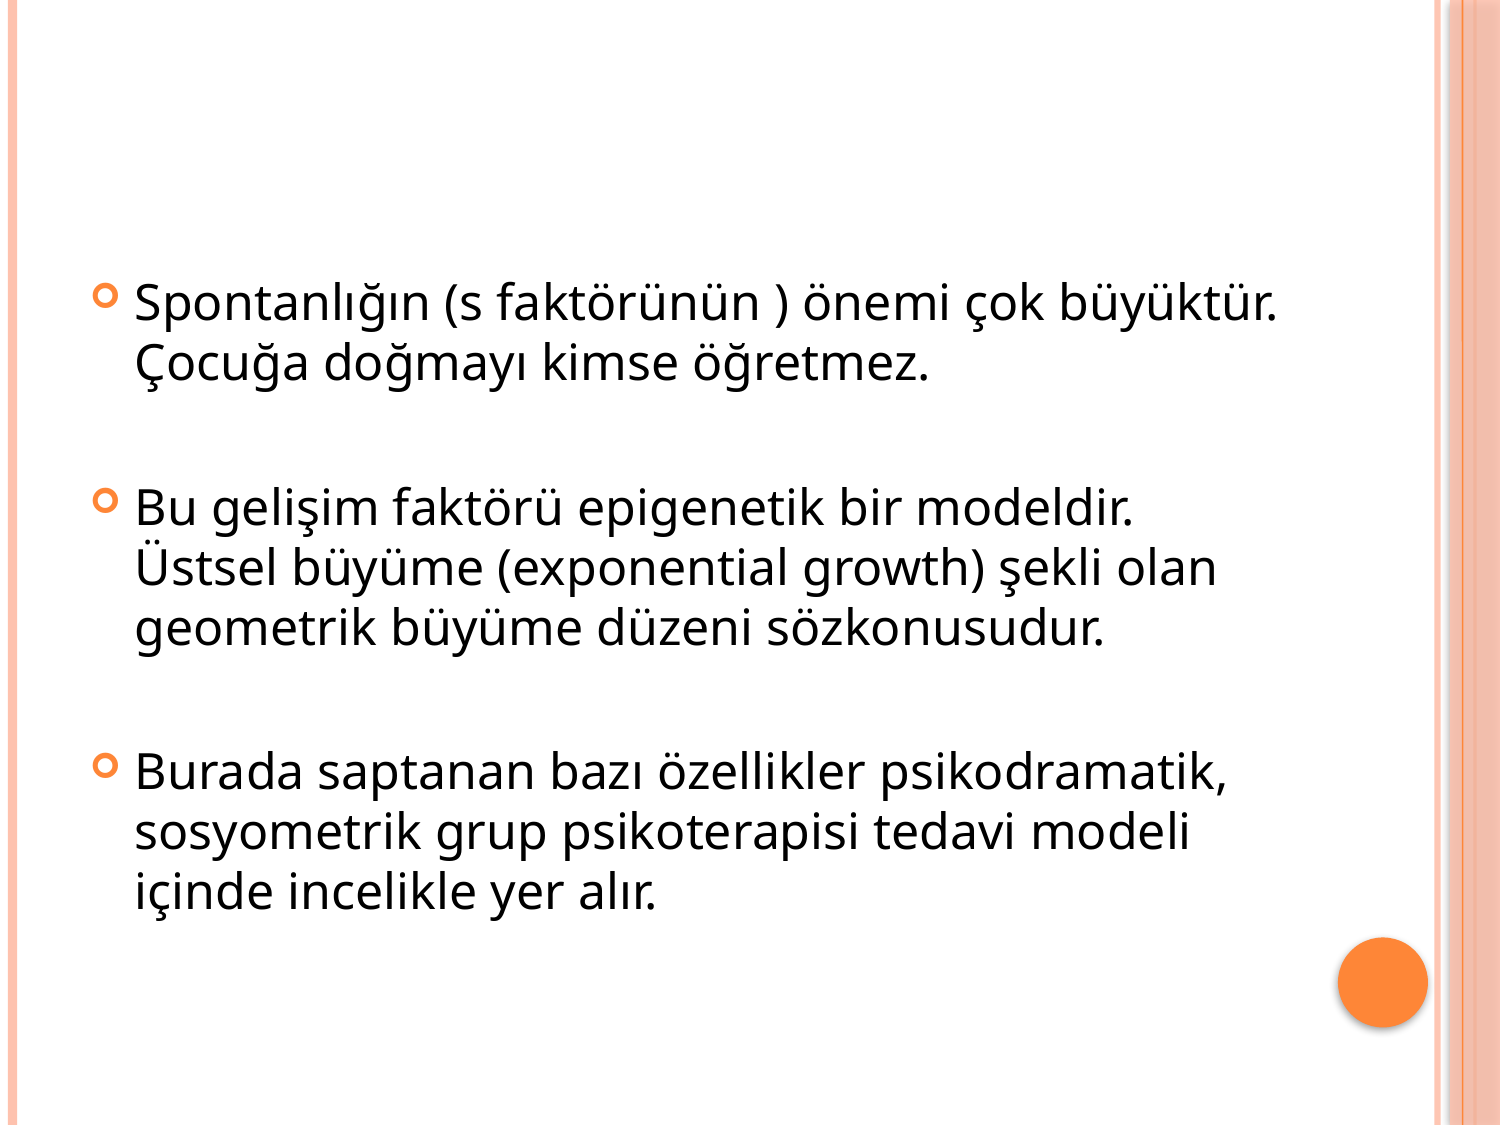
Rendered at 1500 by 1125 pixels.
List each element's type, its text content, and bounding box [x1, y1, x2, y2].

list Spontanlığın (s faktörünün ) önemi çok büyüktür. Çocuğa doğmayı kimse öğretmez. Bu gelişim faktörü epigenetik bir modeldir. Üstsel büyüme (exponential growth) şekli olan geometrik büyüme düzeni sözkonusudur. Burada saptanan bazı özellikler psikodramatik, sosyometrik grup psikoterapisi tedavi modeli içinde incelikle yer alır. [75, 262, 1300, 1062]
